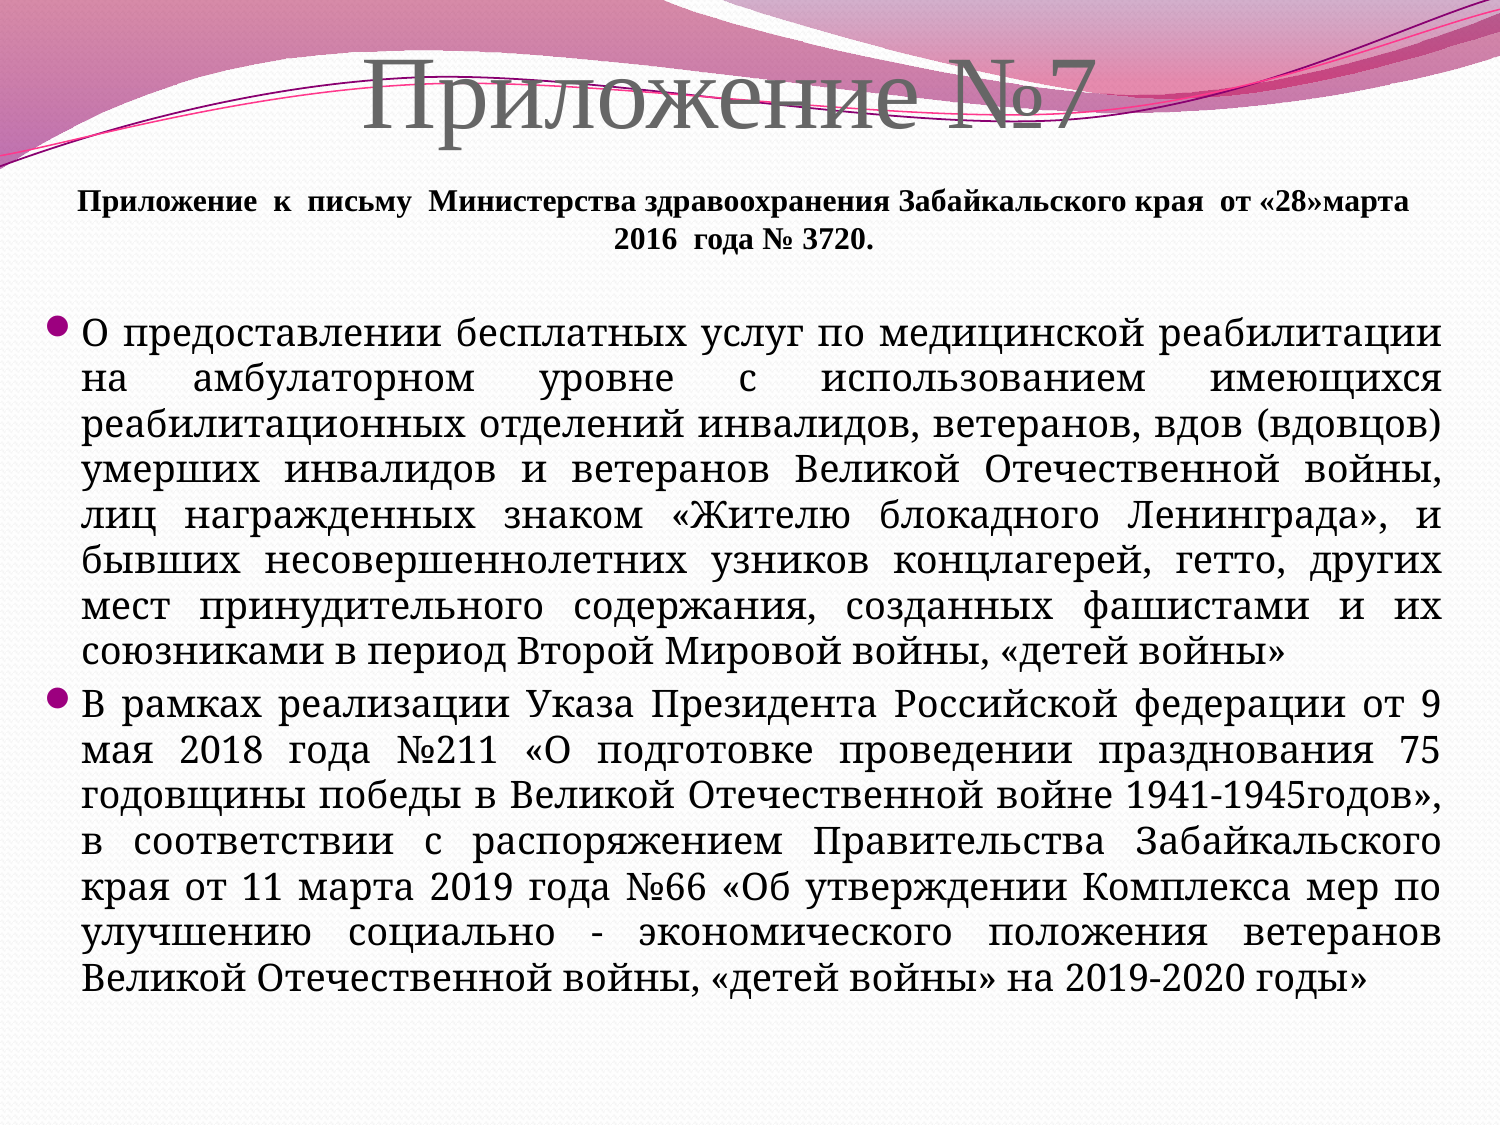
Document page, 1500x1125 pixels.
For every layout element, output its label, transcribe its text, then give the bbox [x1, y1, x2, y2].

title Приложение №7 [64, 19, 1397, 150]
list Приложение к письму Министерства здравоохранения Забайкальского края от «28»марта 2016 года № 3720. О предоставлении бесплатных услуг по медицинской реабилитации на амбулаторном уровне с использованием имеющихся реабилитационных отделений инвалидов, ветеранов, вдов (вдовцов) умерших инвалидов и ветеранов Великой Отечественной войны, лиц награжденных знаком «Жителю блокадного Ленинграда», и бывших несовершеннолетних узников концлагерей, гетто, других мест принудительного содержания, созданных фашистами и их союзниками в период Второй Мировой войны, «детей войны» В рамках реализации Указа Президента Российской федерации от 9 мая 2018 года №211 «О подготовке проведении празднования 75 годовщины победы в Великой Отечественной войне 1941-1945годов», в соответствии с распоряжением Правительства Забайкальского края от 11 марта 2019 года №66 «Об утверждении Комплекса мер по улучшению социально - экономического положения ветеранов Великой Отечественной войны, «детей войны» на 2019-2020 годы» [29, 172, 1459, 1094]
